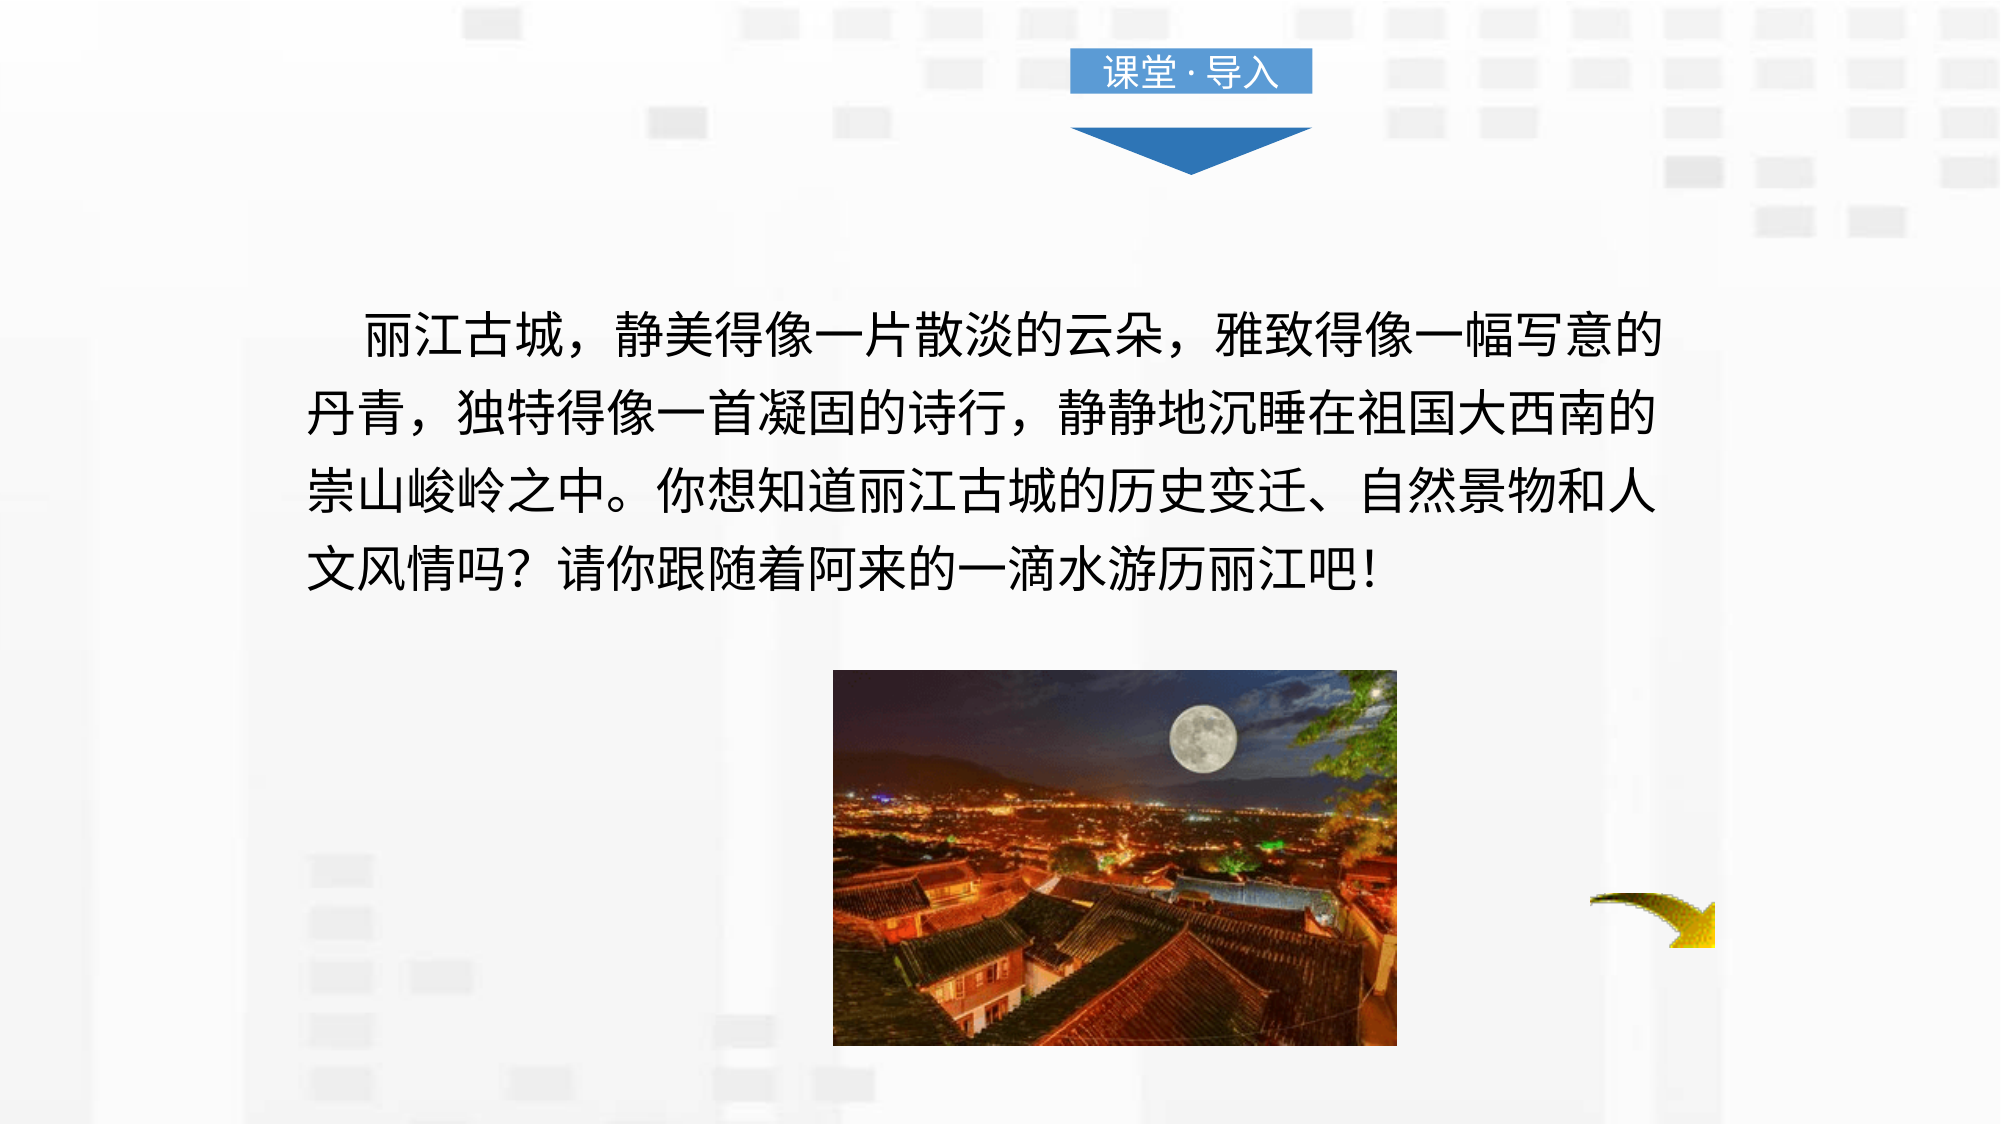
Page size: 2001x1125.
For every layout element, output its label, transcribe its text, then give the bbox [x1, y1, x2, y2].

text_box 丽江古城，静美得像一片散淡的云朵，雅致得像一幅写意的丹青，独特得像一首凝固的诗行，静静地沉睡在祖国大西南的崇山峻岭之中。你想知道丽江古城的历史变迁、自然景物和人文风情吗？请你跟随着阿来的一滴水游历丽江吧！ [292, 278, 1686, 605]
picture [0, 1, 2001, 1124]
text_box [1070, 48, 1313, 175]
